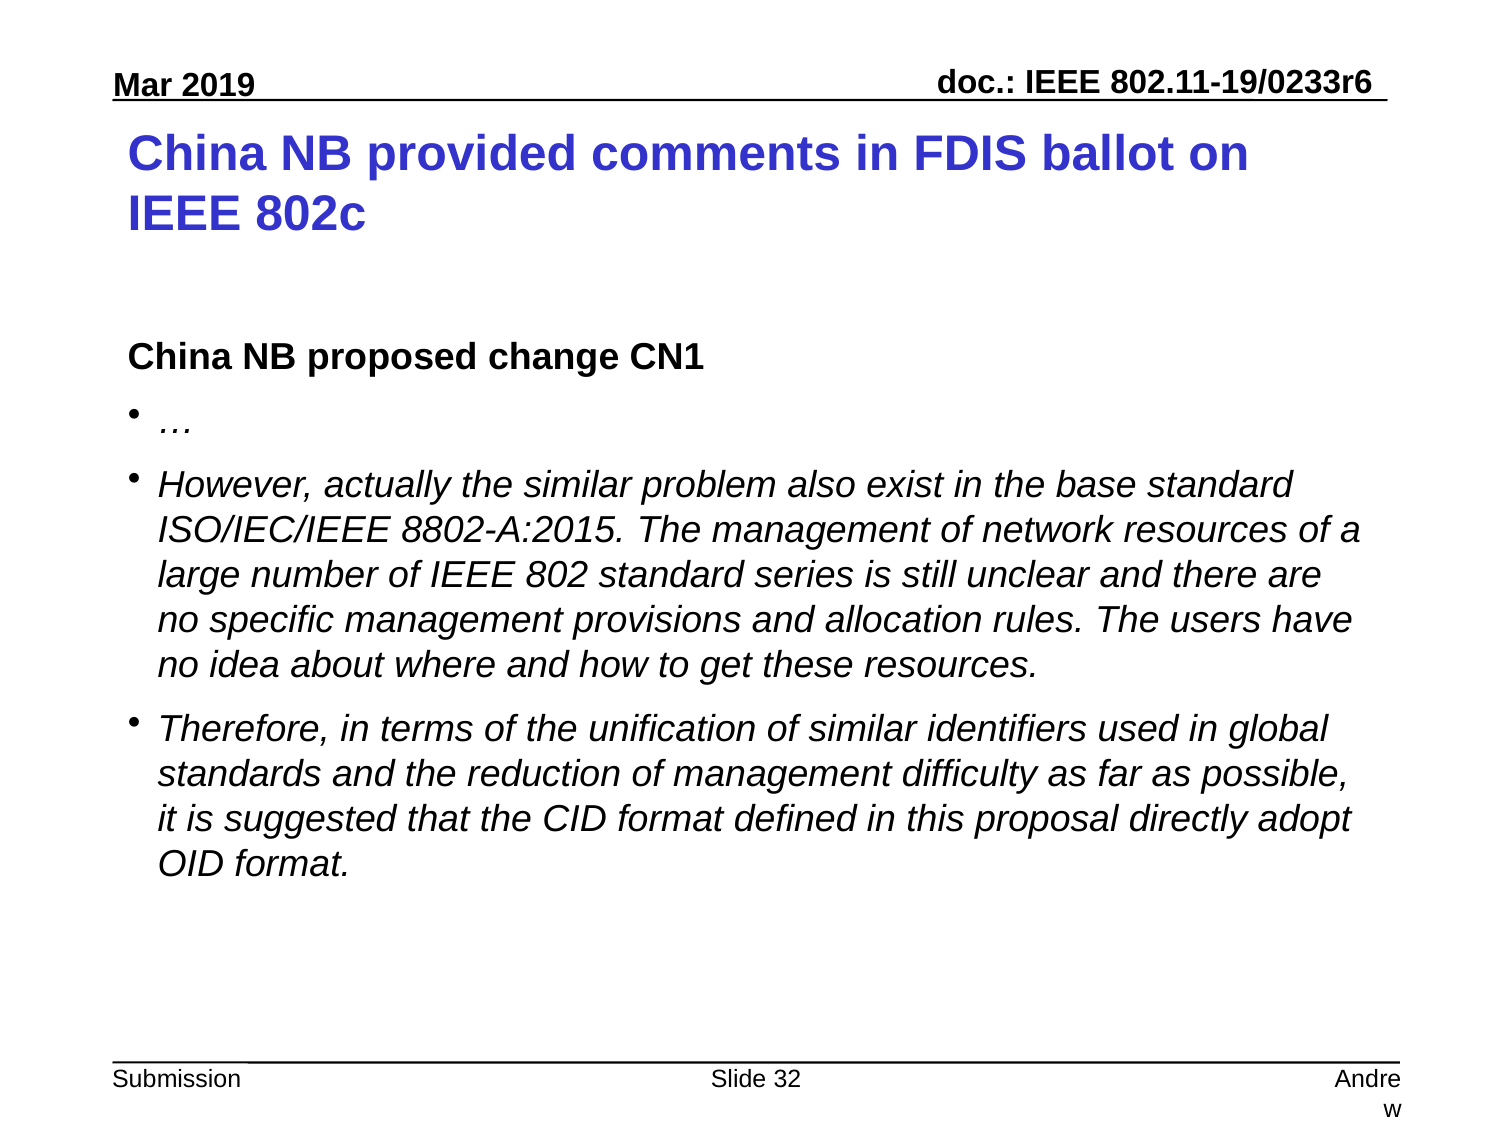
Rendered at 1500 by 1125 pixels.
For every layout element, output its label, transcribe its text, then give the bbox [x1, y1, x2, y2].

slide_number Slide 32 [709, 1061, 803, 1093]
title China NB provided comments in FDIS ballot on IEEE 802c [112, 112, 1388, 288]
list China NB proposed change CN1 … However, actually the similar problem also exist in the base standard ISO/IEC/IEEE 8802-A:2015. The management of network resources of a large number of IEEE 802 standard series is still unclear and there are no specific management provisions and allocation rules. The users have no idea about where and how to get these resources. Therefore, in terms of the unification of similar identifiers used in global standards and the reduction of management difficulty as far as possible, it is suggested that the CID format defined in this proposal directly adopt OID format. [112, 324, 1388, 1000]
footer Andrew Myles, Cisco [1320, 1061, 1402, 1093]
